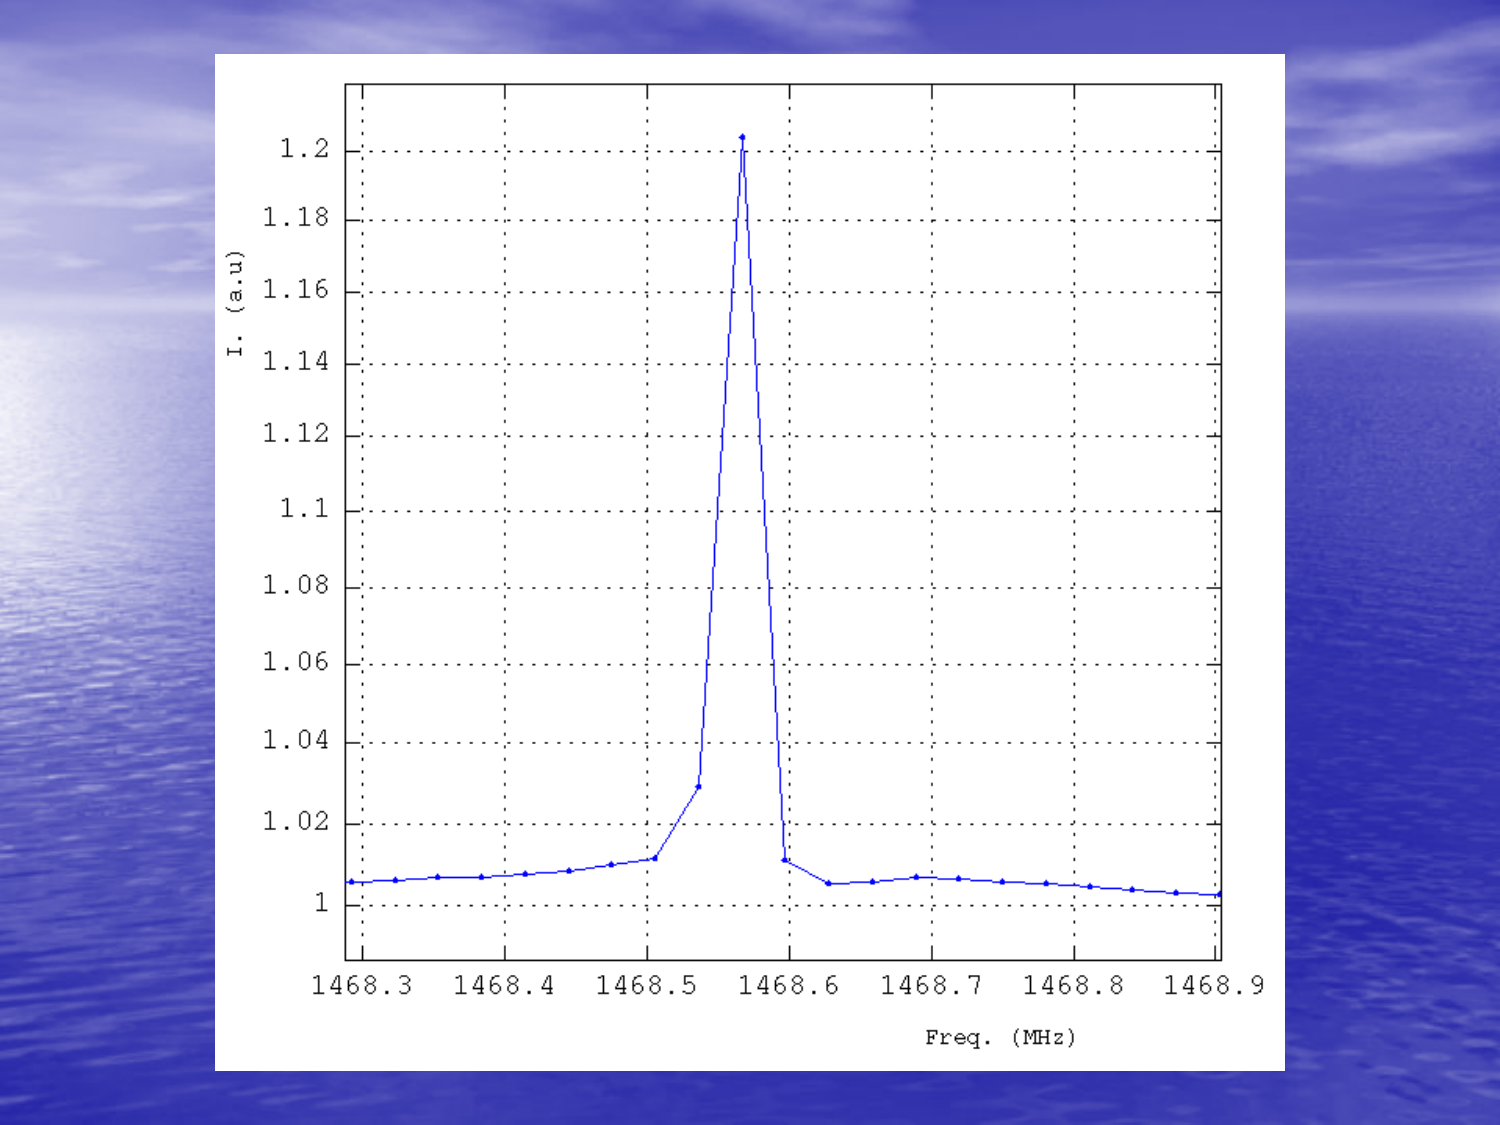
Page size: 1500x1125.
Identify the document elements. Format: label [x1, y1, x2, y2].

picture [215, 54, 1285, 1071]
